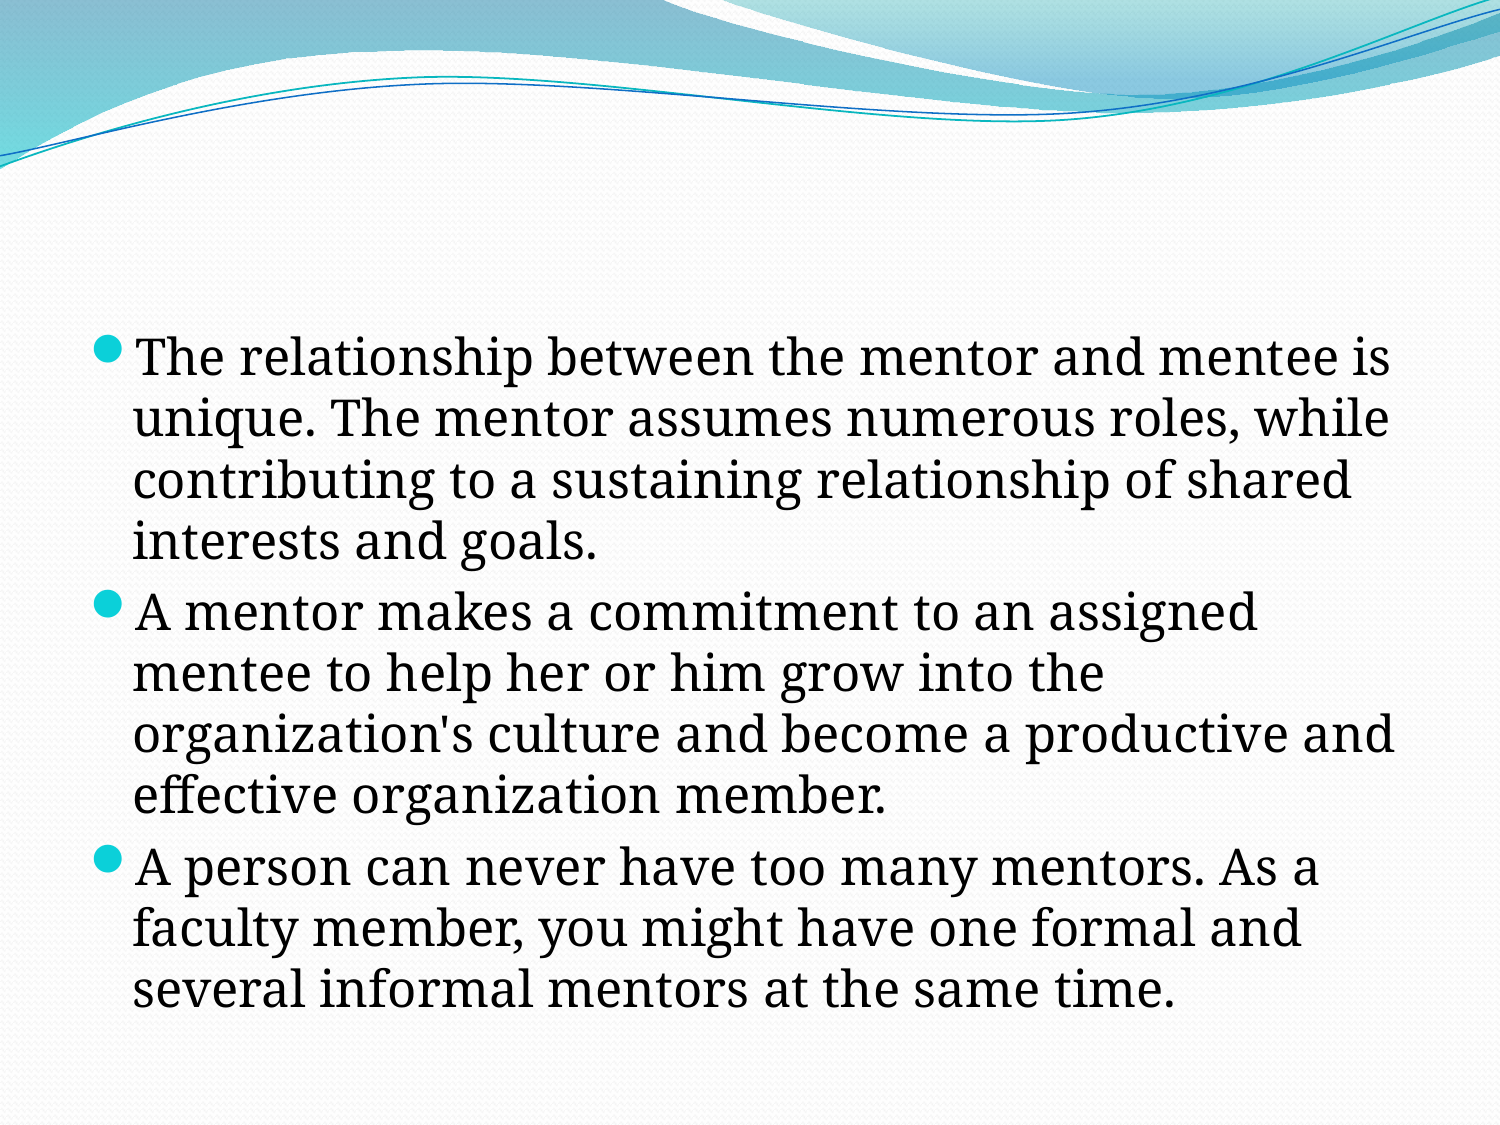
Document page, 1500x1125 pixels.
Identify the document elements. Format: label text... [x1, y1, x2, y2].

list The relationship between the mentor and mentee is unique. The mentor assumes numerous roles, while contributing to a sustaining relationship of shared interests and goals. A mentor makes a commitment to an assigned mentee to help her or him grow into the organization's culture and become a productive and effective organization member. A person can never have too many mentors. As a faculty member, you might have one formal and several informal mentors at the same time. [75, 317, 1425, 1038]
